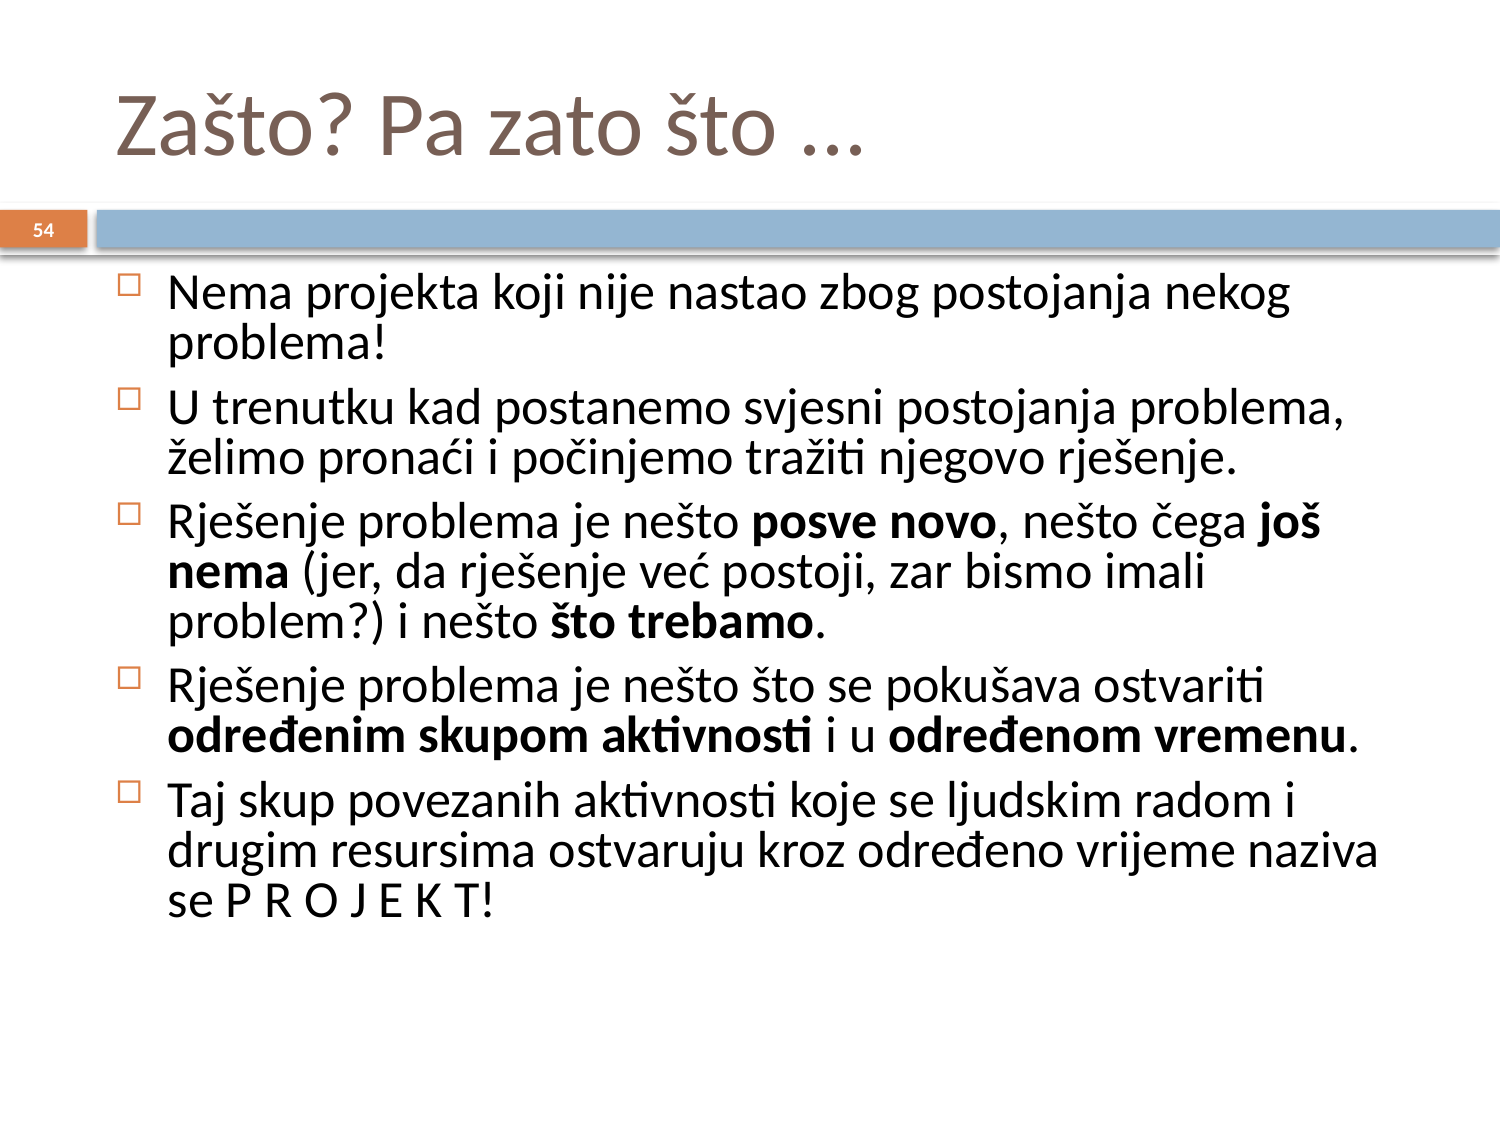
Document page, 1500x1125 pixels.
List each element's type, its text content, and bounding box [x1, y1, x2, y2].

title Zašto? Pa zato što ... [100, 37, 1439, 201]
list Nema projekta koji nije nastao zbog postojanja nekog problema! U trenutku kad postanemo svjesni postojanja problema, želimo pronaći i počinjemo tražiti njegovo rješenje. Rješenje problema je nešto posve novo, nešto čega još nema (jer, da rješenje već postoji, zar bismo imali problem?) i nešto što trebamo. Rješenje problema je nešto što se pokušava ostvariti određenim skupom aktivnosti i u određenom vremenu. Taj skup povezanih aktivnosti koje se ljudskim radom i drugim resursima ostvaruju kroz određeno vrijeme naziva se P R O J E K T! [100, 262, 1439, 1001]
slide_number 54 [0, 208, 88, 249]
